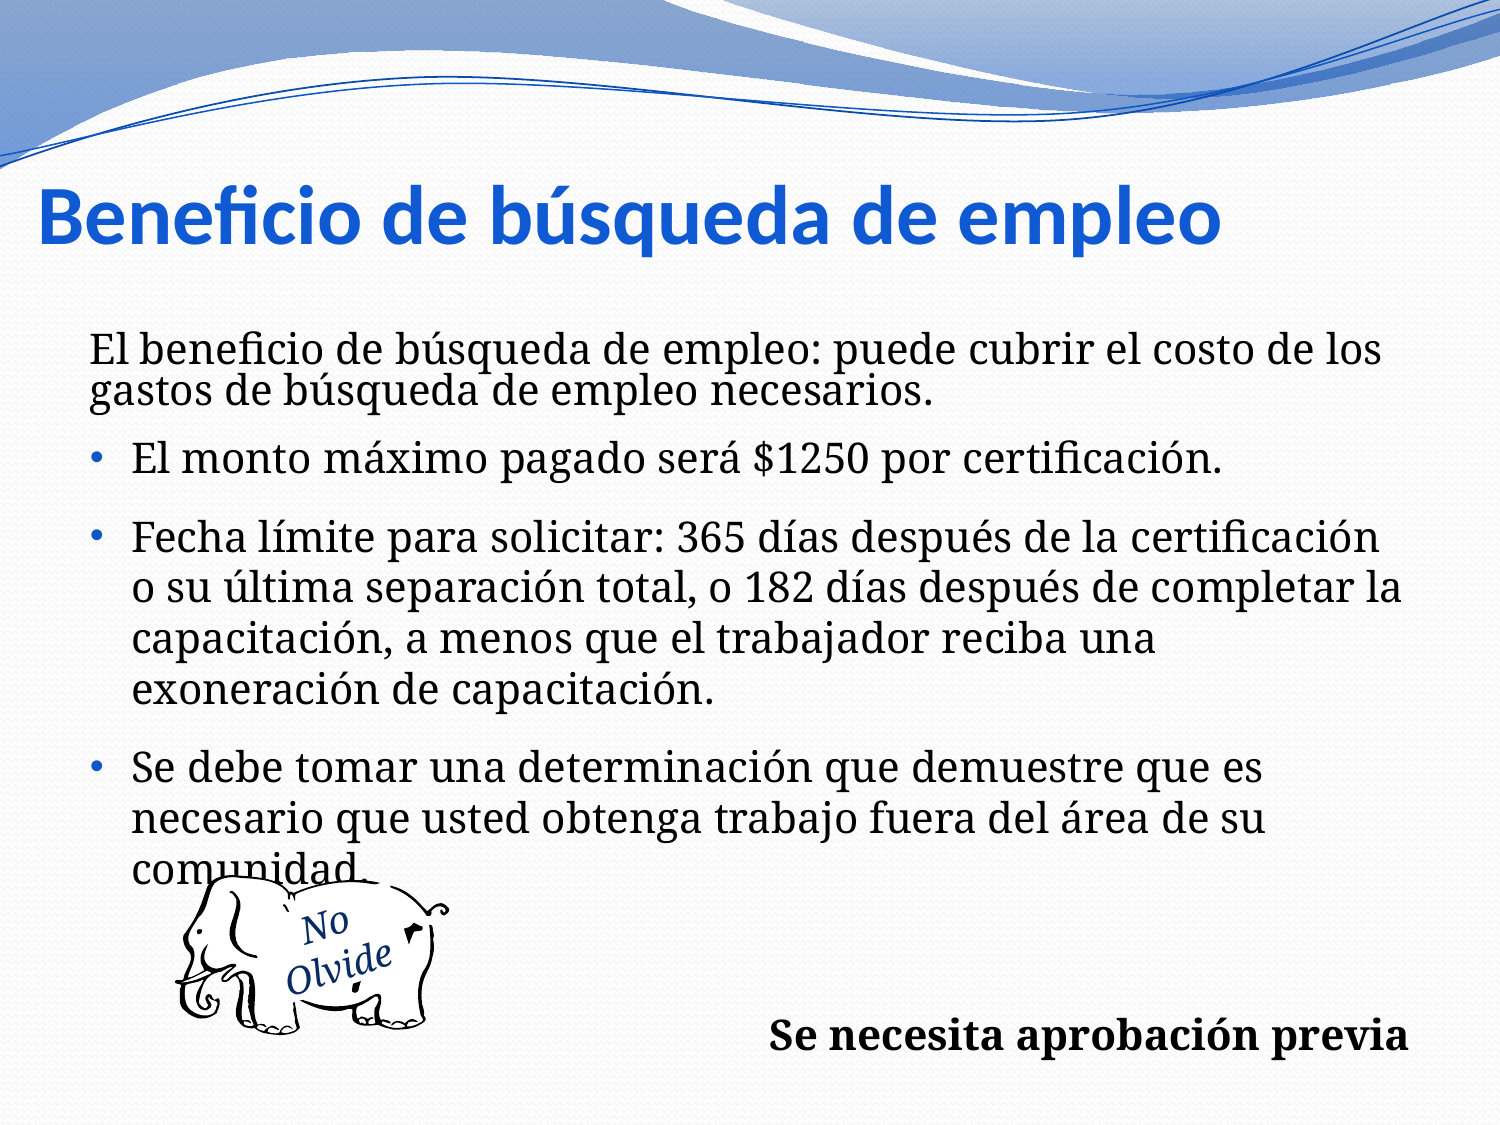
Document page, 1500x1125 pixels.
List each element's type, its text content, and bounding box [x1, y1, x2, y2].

list El beneficio de búsqueda de empleo: puede cubrir el costo de los gastos de búsqueda de empleo necesarios. El monto máximo pagado será $1250 por certificación. Fecha límite para solicitar: 365 días después de la certificación o su última separación total, o 182 días después de completar la capacitación, a menos que el trabajador reciba una exoneración de capacitación. Se debe tomar una determinación que demuestre que es necesario que usted obtenga trabajo fuera del área de su comunidad. Se necesita aprobación previa [75, 324, 1425, 1075]
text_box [174, 874, 451, 1036]
title Beneficio de búsqueda de empleo [37, 149, 1401, 261]
